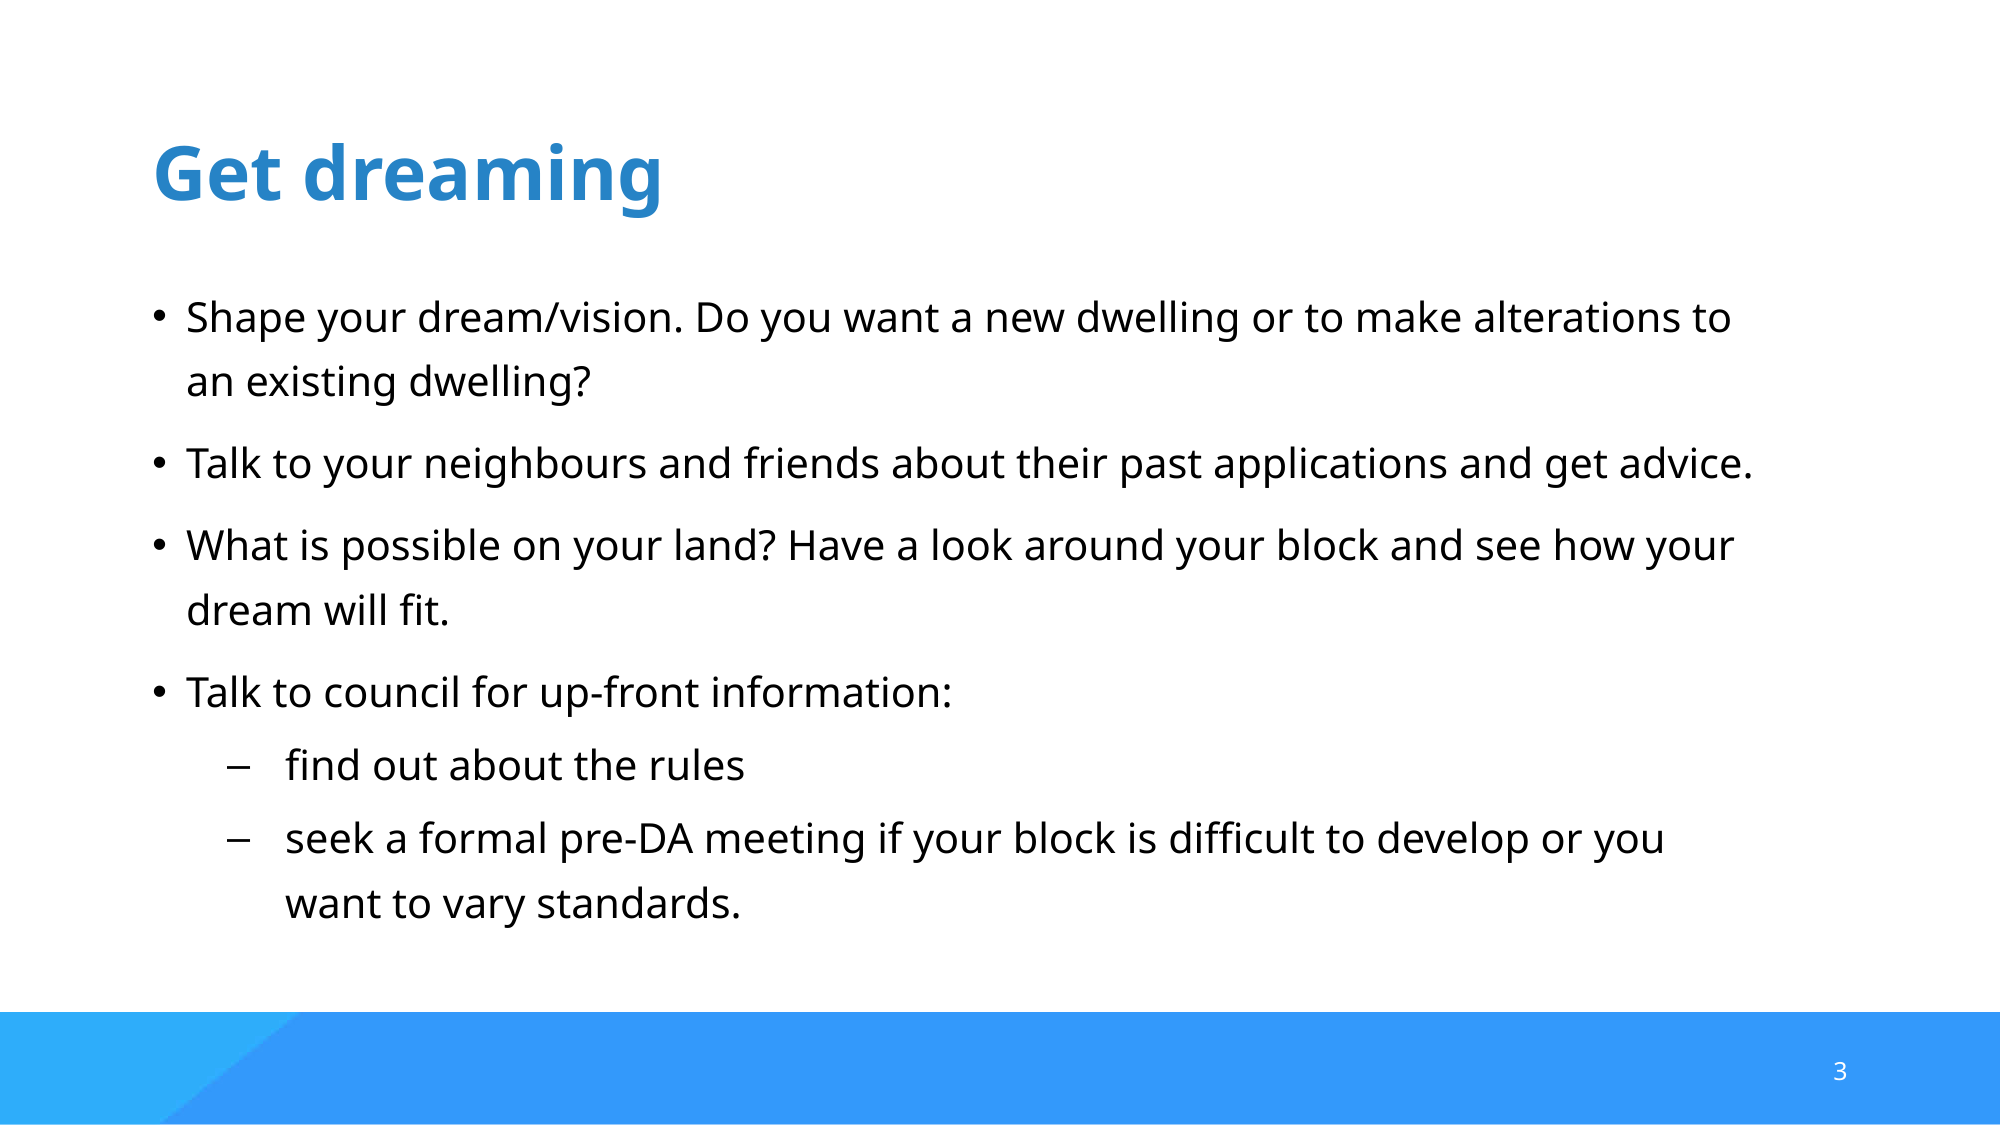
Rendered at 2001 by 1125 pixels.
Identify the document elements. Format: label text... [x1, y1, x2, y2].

title Get dreaming [137, 28, 1863, 247]
picture [0, 1012, 2000, 1125]
slide_number 3 [1412, 1042, 1863, 1103]
list Shape your dream/vision. Do you want a new dwelling or to make alterations to an existing dwelling? Talk to your neighbours and friends about their past applications and get advice. What is possible on your land? Have a look around your block and see how your dream will fit. Talk to council for up-front information: find out about the rules seek a formal pre-DA meeting if your block is difficult to develop or you want to vary standards. [137, 268, 1777, 983]
